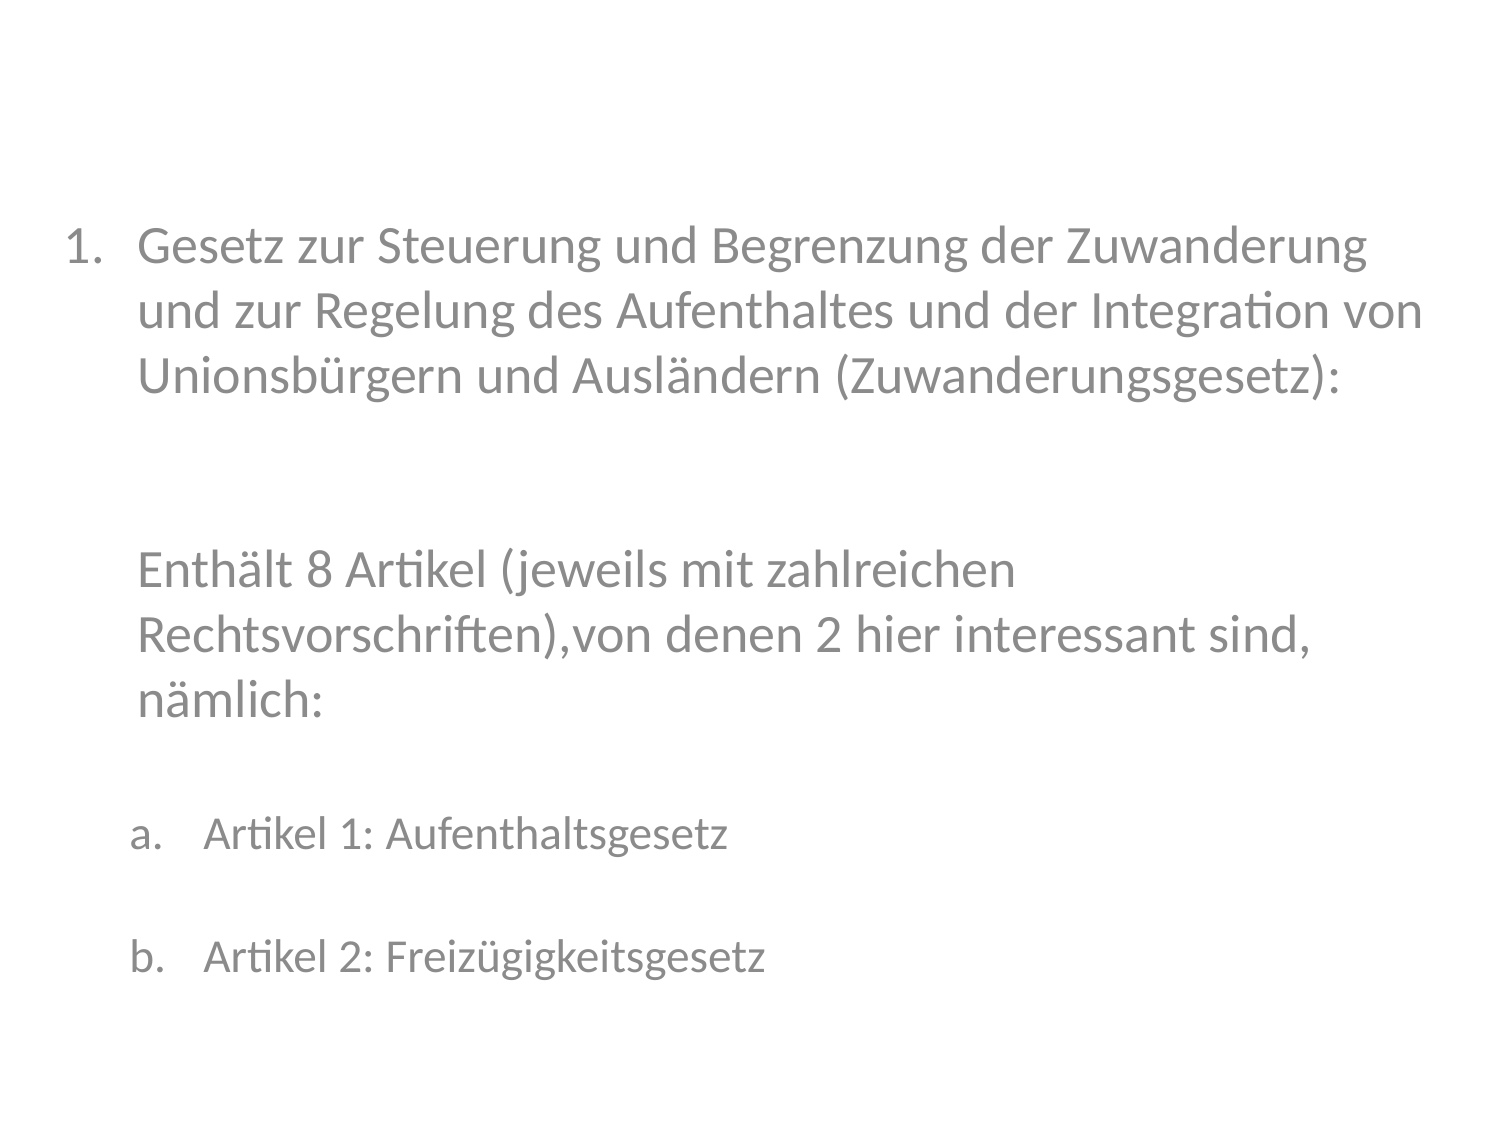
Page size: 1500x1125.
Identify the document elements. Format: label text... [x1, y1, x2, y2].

subtitle Gesetz zur Steuerung und Begrenzung der Zuwanderung und zur Regelung des Aufenthaltes und der Integration von Unionsbürgern und Ausländern (Zuwanderungsgesetz): Enthält 8 Artikel (jeweils mit zahlreichen Rechtsvorschriften),von denen 2 hier interessant sind, nämlich: Artikel 1: Aufenthaltsgesetz Artikel 2: Freizügigkeitsgesetz [48, 50, 1446, 1063]
